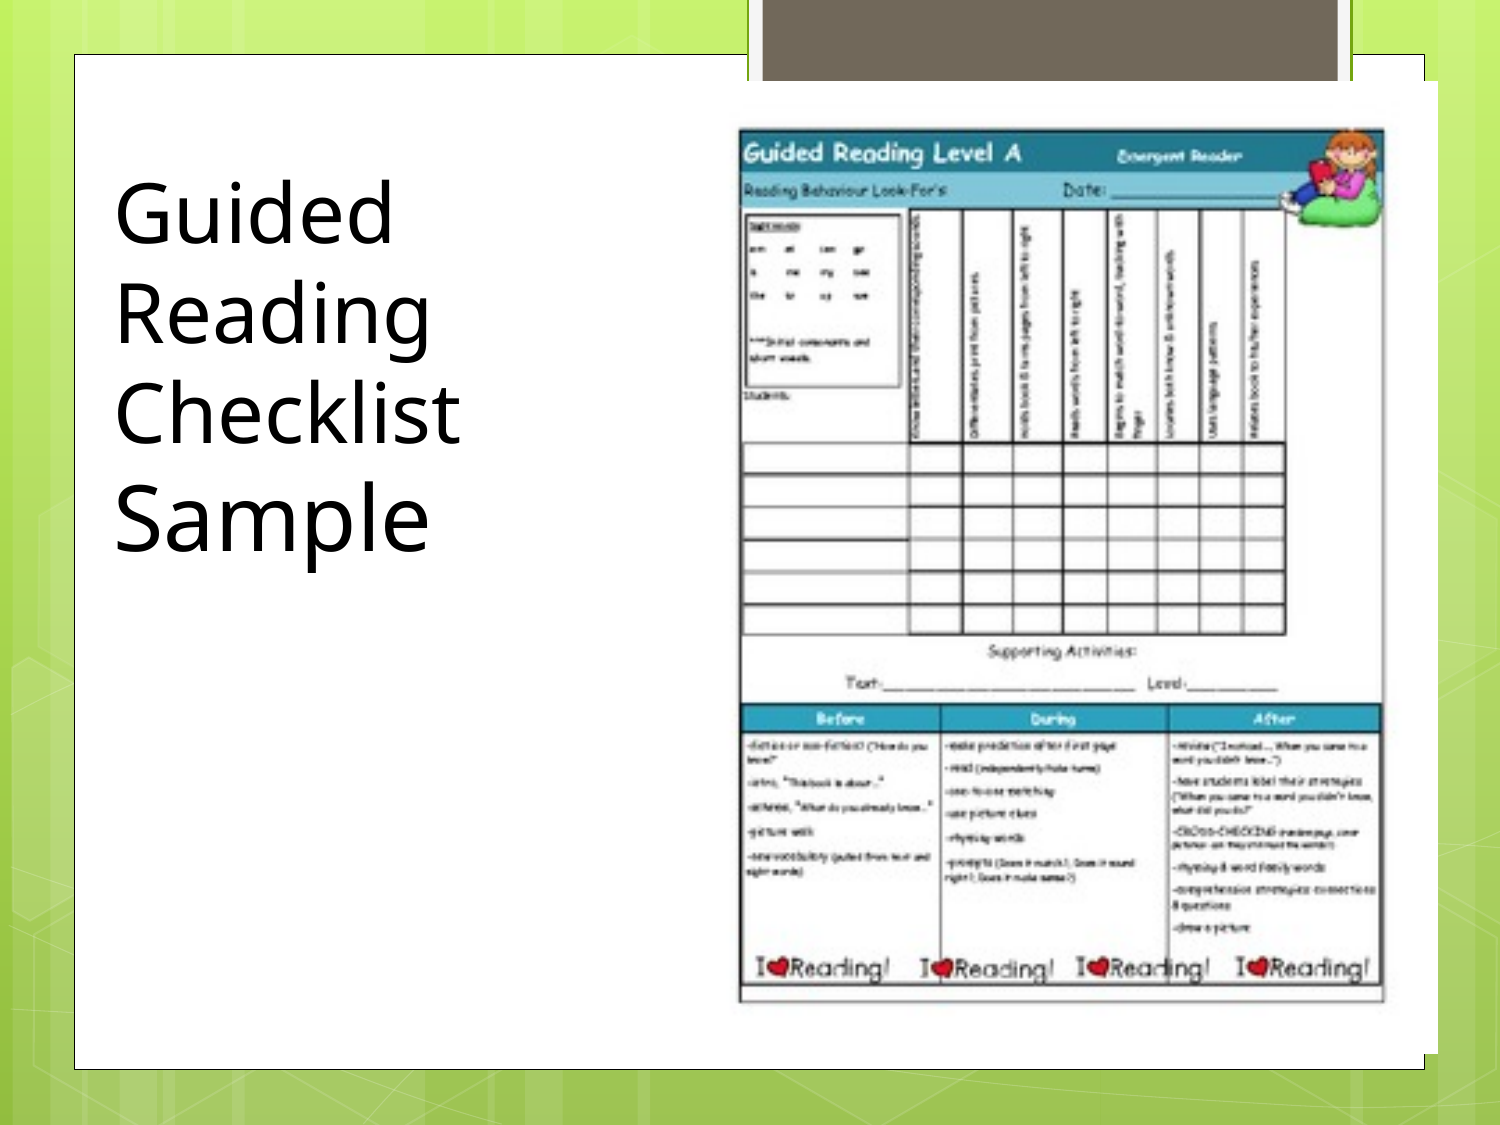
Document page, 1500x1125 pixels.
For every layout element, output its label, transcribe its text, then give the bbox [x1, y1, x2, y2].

picture [686, 81, 1438, 1054]
text_box Guided Reading Checklist Sample [98, 152, 576, 578]
